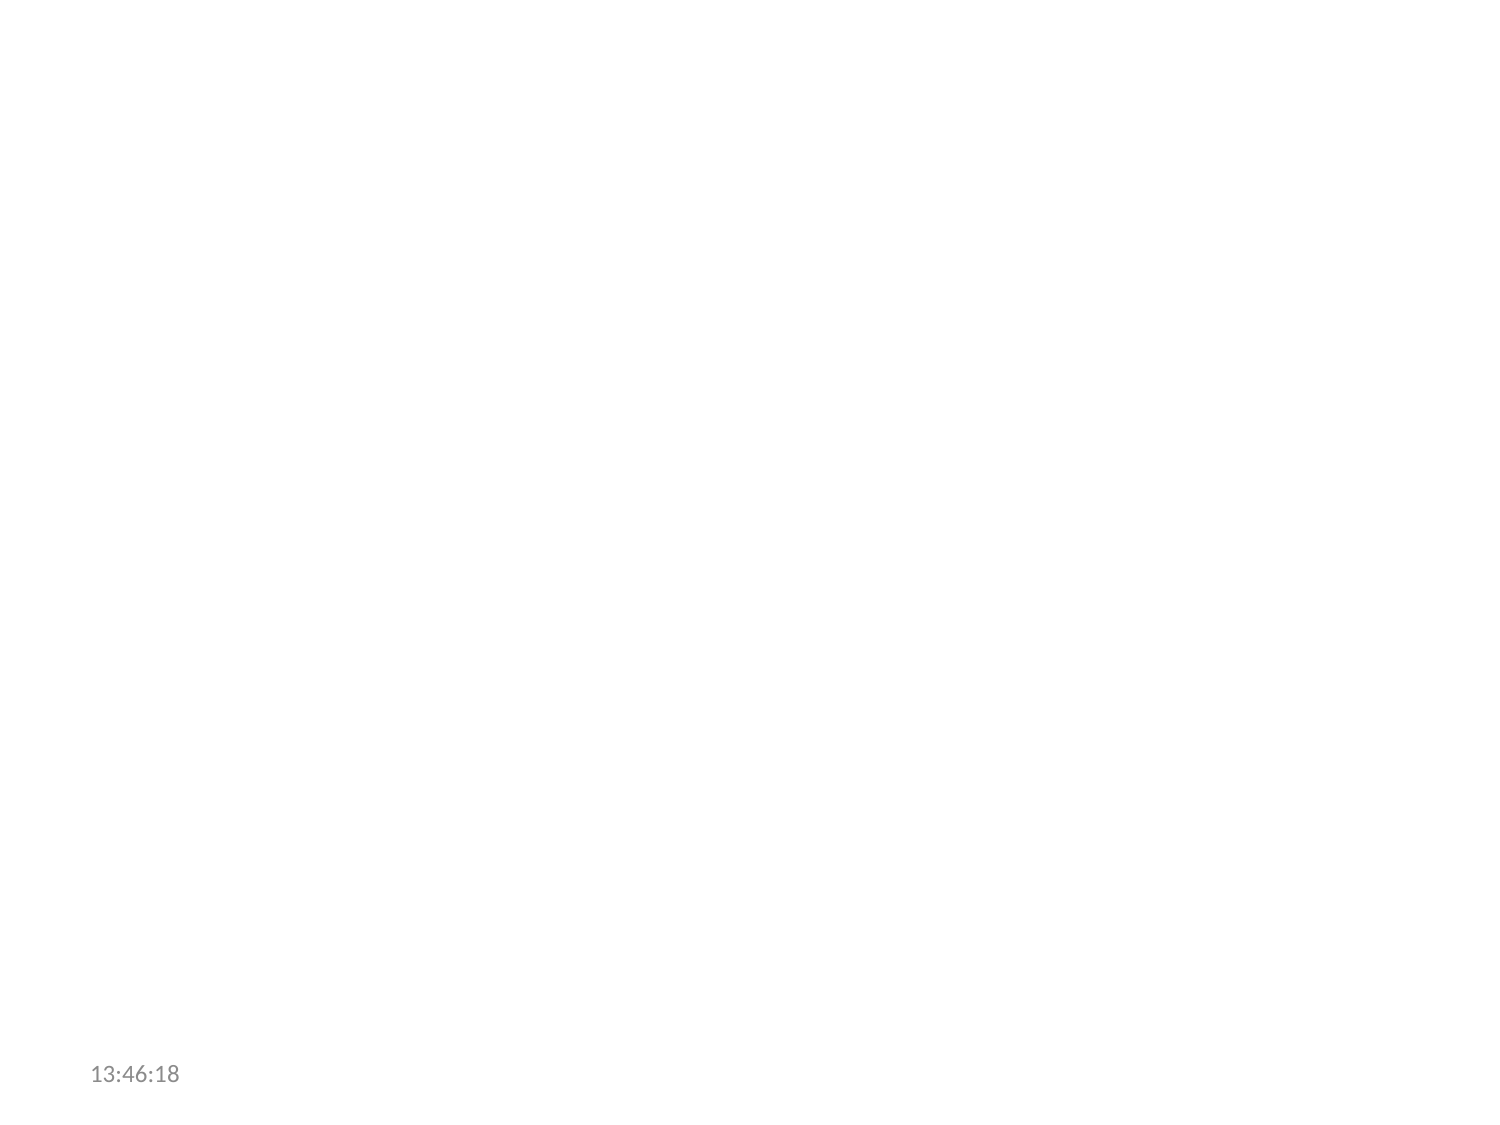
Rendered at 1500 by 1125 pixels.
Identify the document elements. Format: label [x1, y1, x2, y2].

slide_number [75, 1042, 425, 1103]
